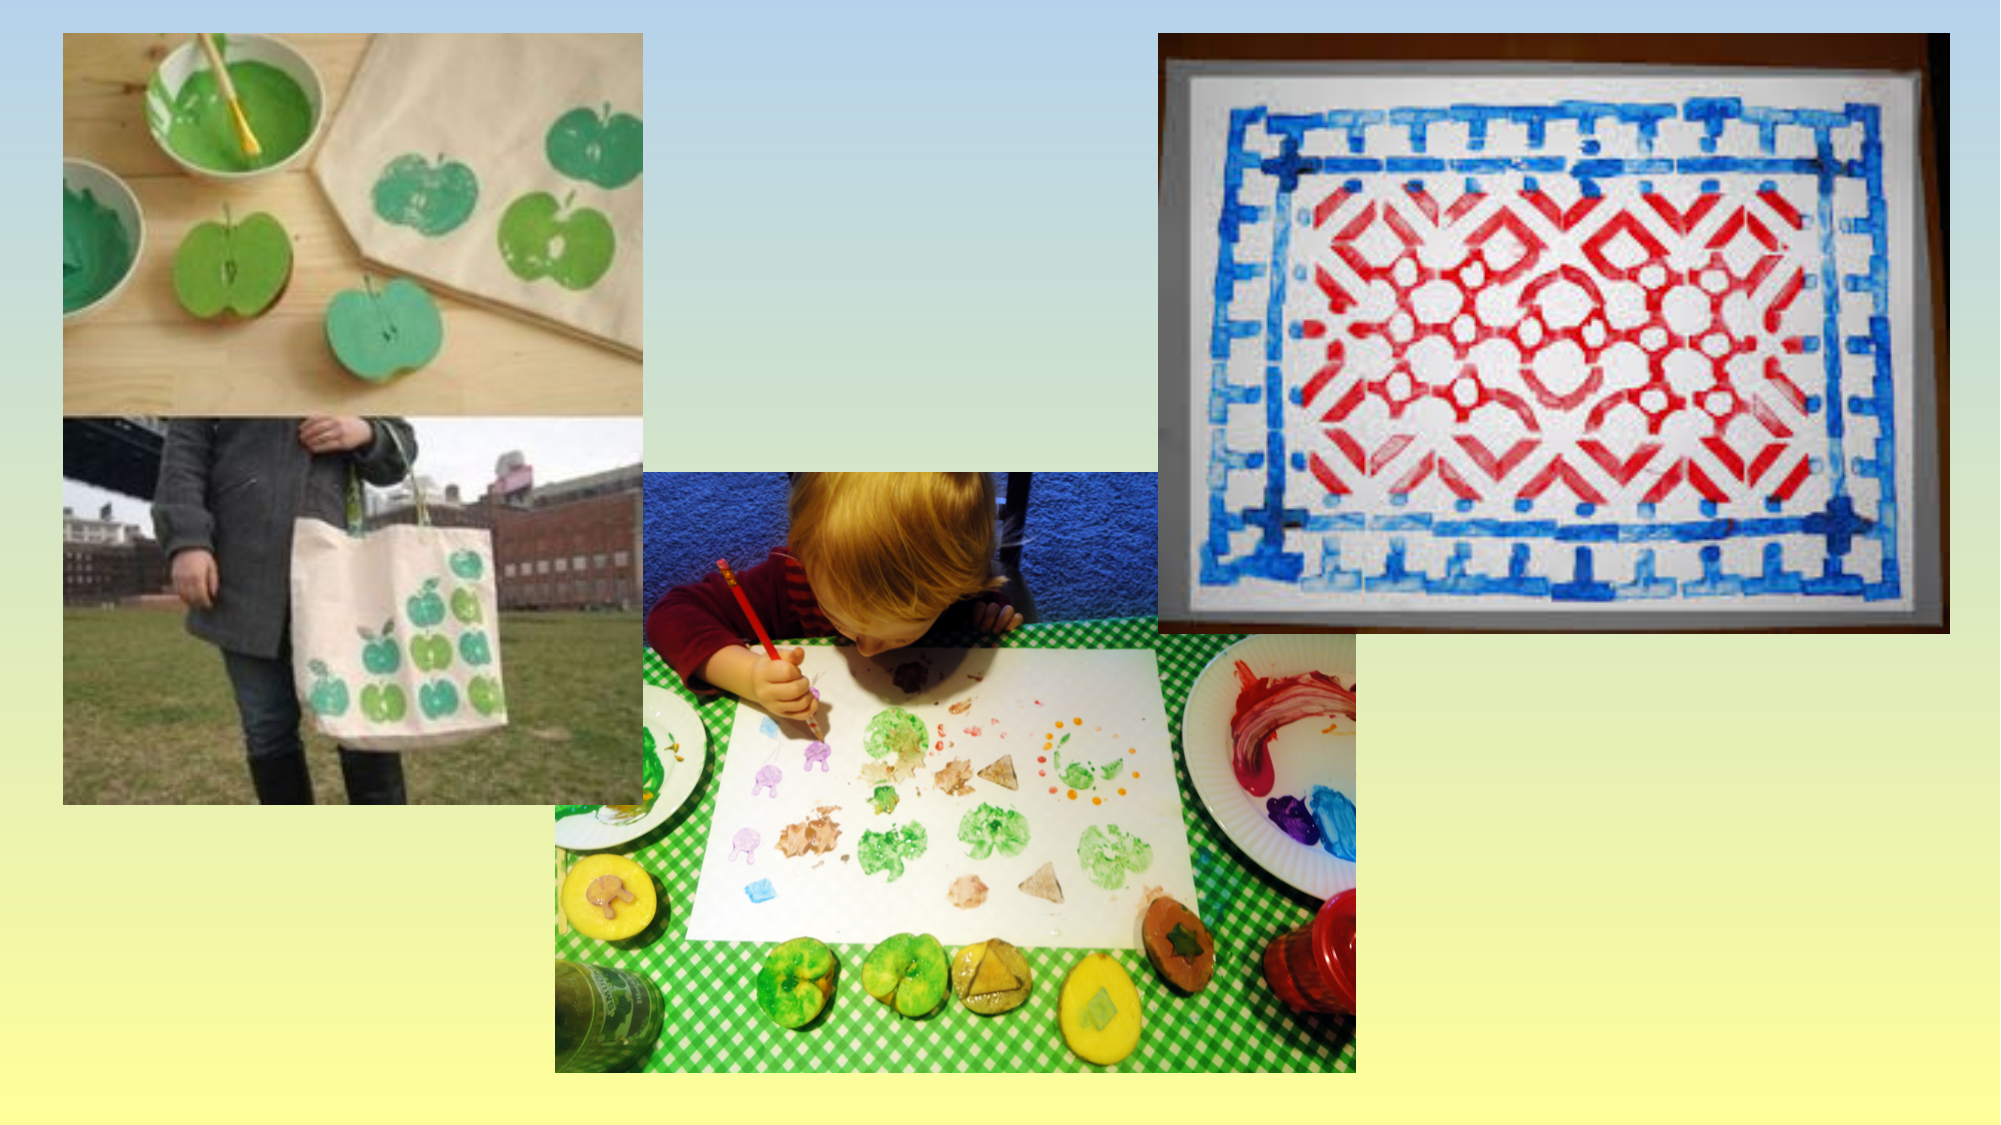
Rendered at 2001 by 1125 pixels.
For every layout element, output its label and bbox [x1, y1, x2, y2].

list [1158, 33, 1950, 634]
picture [63, 33, 1356, 1073]
